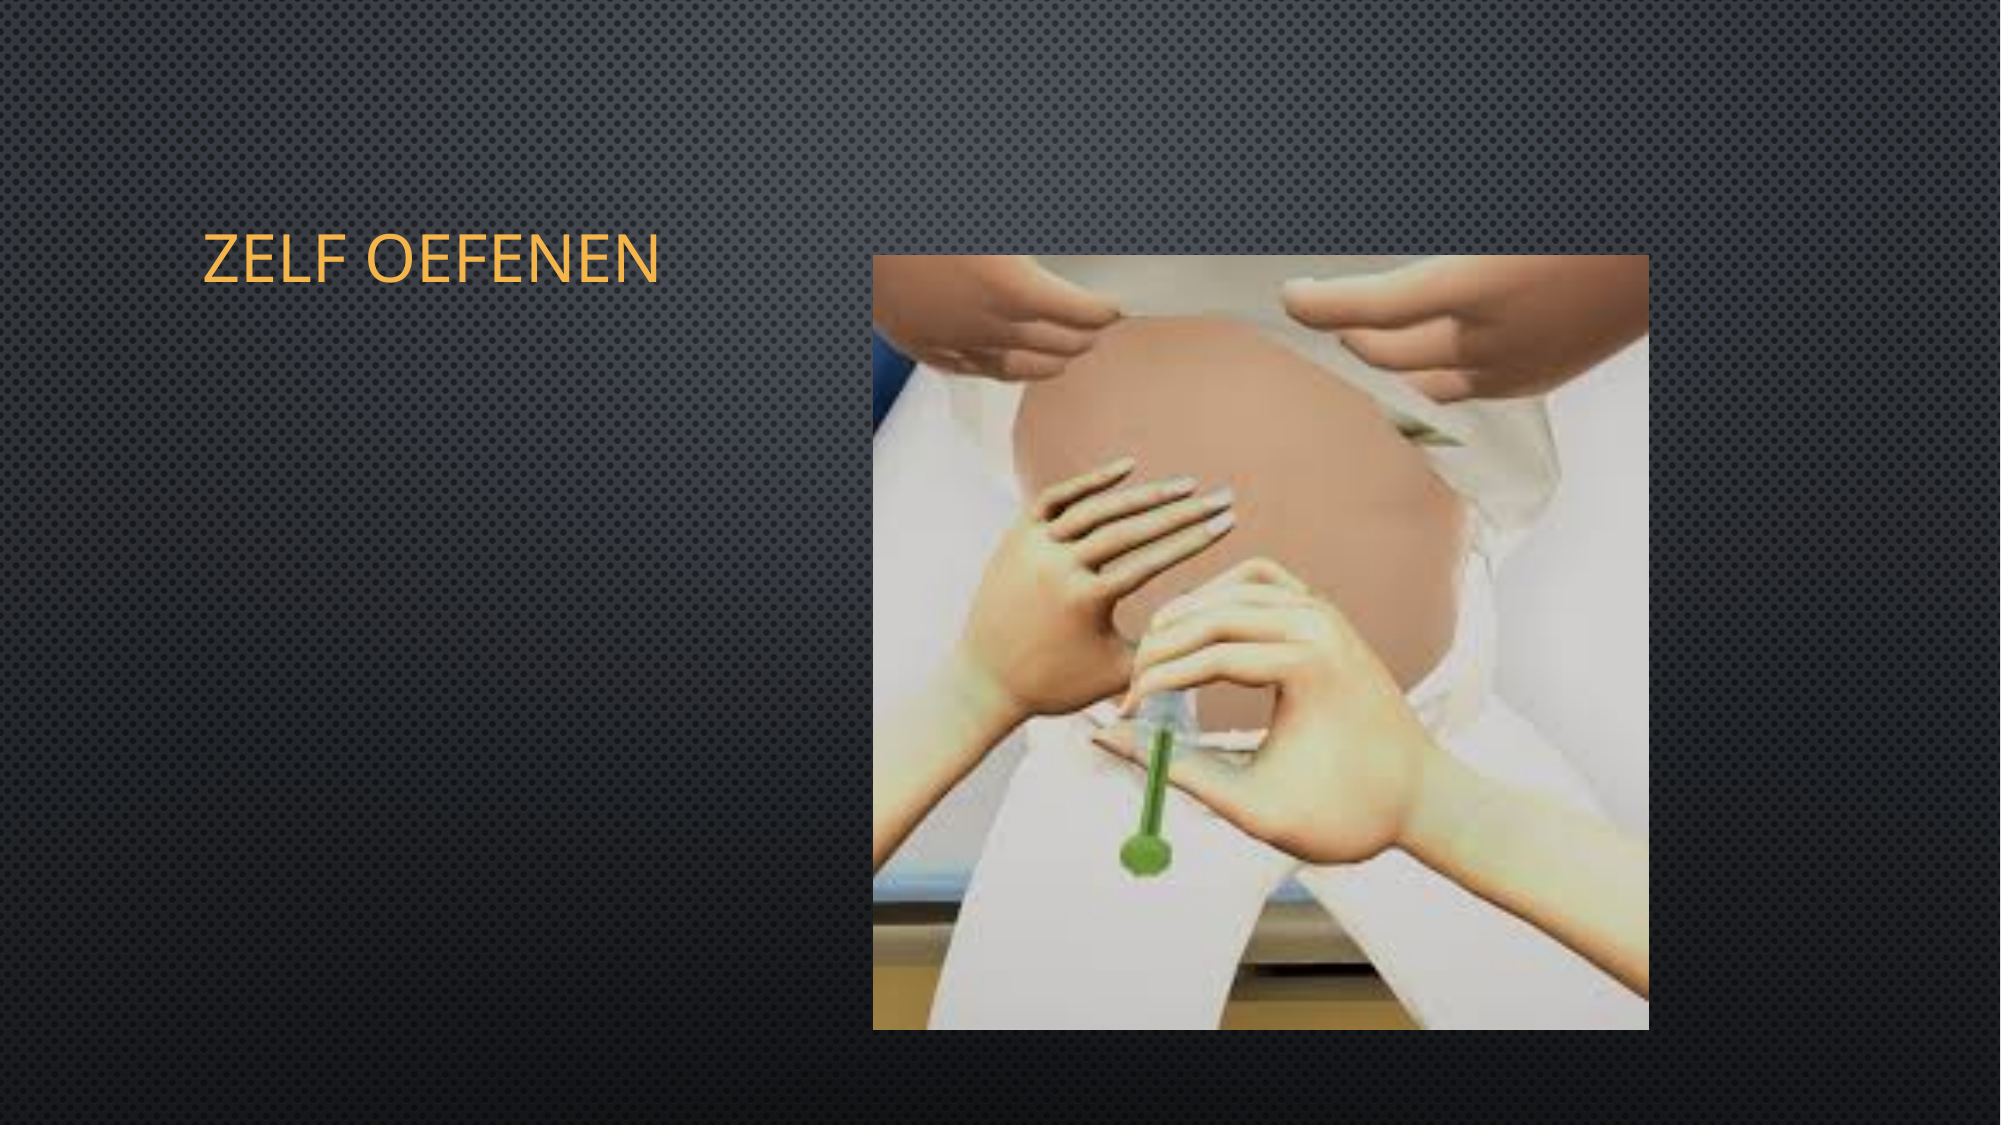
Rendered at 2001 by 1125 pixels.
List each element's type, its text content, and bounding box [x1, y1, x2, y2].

title Zelf oefenen [187, 99, 1813, 413]
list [873, 255, 1649, 1031]
